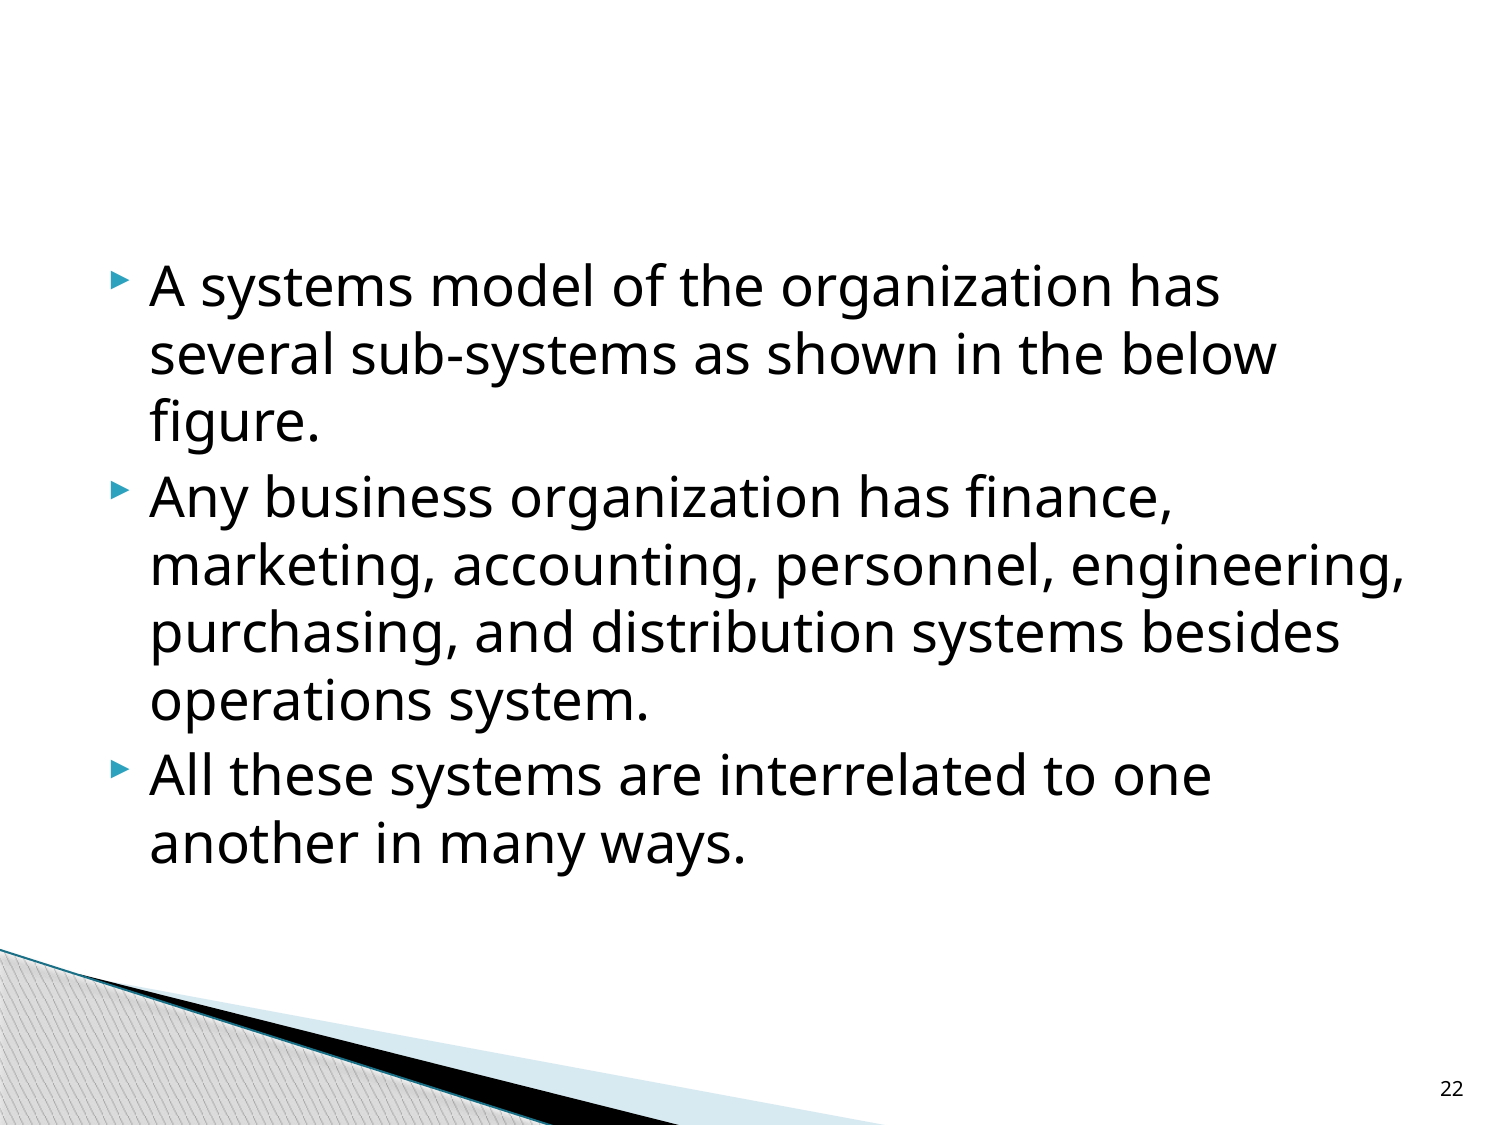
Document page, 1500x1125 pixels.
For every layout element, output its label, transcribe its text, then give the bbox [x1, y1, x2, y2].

list A systems model of the organization has several sub-systems as shown in the below figure. Any business organization has finance, marketing, accounting, personnel, engineering, purchasing, and distribution systems besides operations system. All these systems are interrelated to one another in many ways. [75, 243, 1425, 986]
slide_number 22 [1418, 1051, 1479, 1112]
